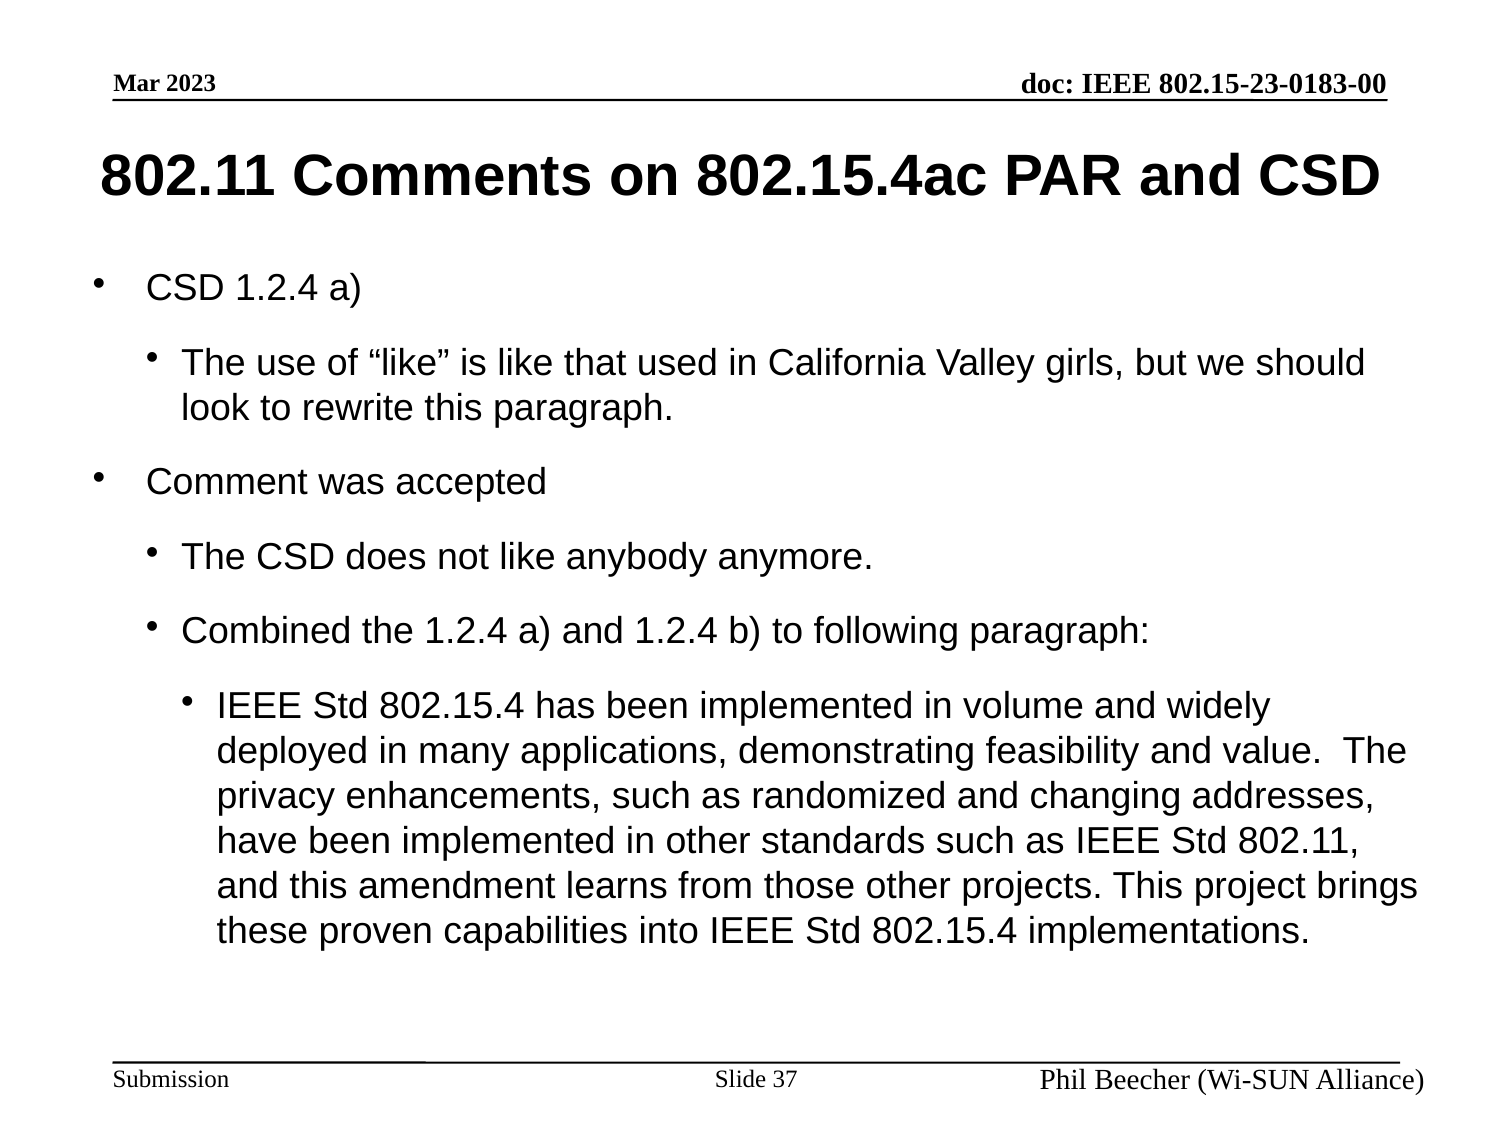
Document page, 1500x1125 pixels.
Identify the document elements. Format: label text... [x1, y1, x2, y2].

text_box Slide 37 [675, 1062, 838, 1093]
text_box CSD 1.2.4 a) The use of “like” is like that used in California Valley girls, but we should look to rewrite this paragraph. Comment was accepted The CSD does not like anybody anymore. Combined the 1.2.4 a) and 1.2.4 b) to following paragraph: IEEE Std 802.15.4 has been implemented in volume and widely deployed in many applications, demonstrating feasibility and value. The privacy enhancements, such as randomized and changing addresses, have been implemented in other standards such as IEEE Std 802.11, and this amendment learns from those other projects. This project brings these proven capabilities into IEEE Std 802.15.4 implementations. [74, 263, 1425, 916]
text_box 802.11 Comments on 802.15.4ac PAR and CSD [74, 112, 1425, 233]
